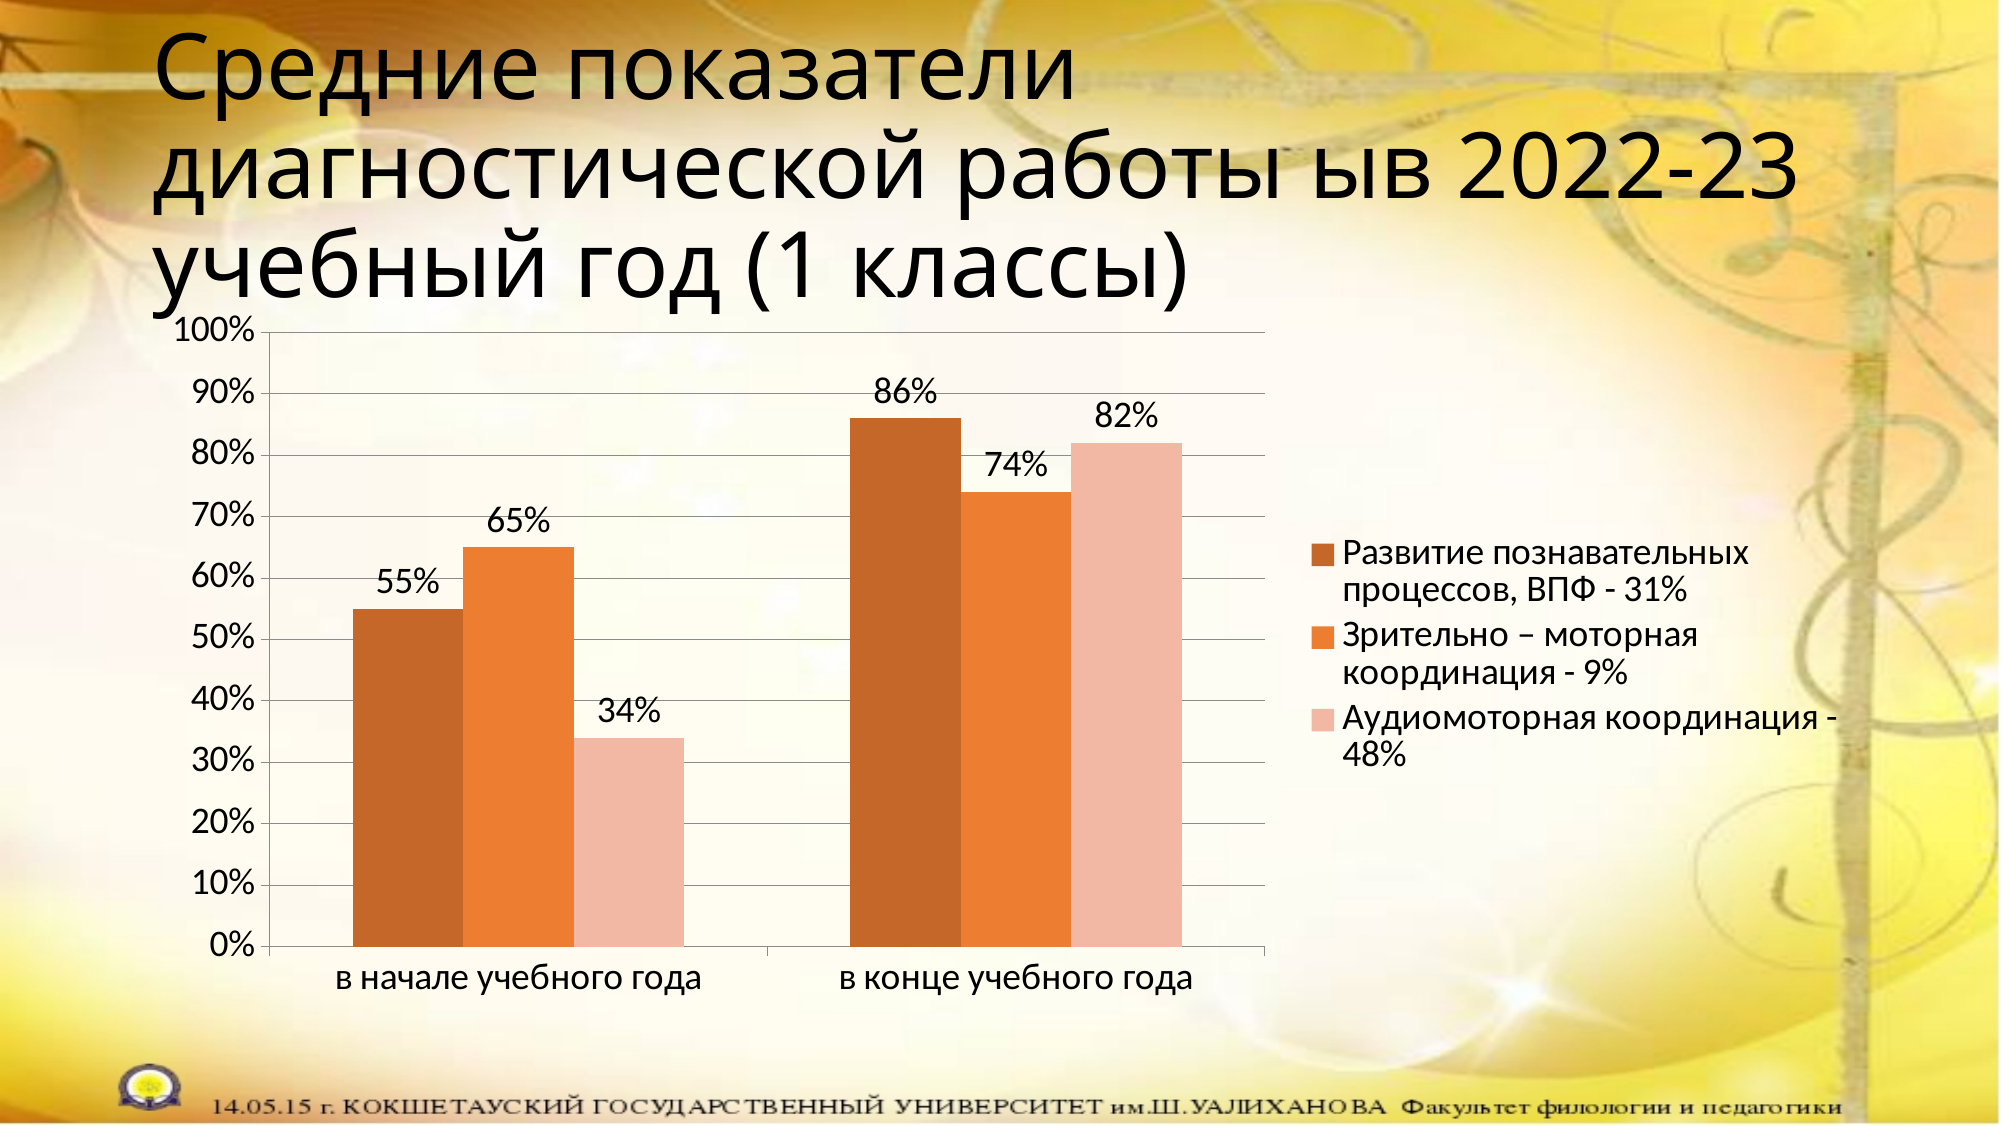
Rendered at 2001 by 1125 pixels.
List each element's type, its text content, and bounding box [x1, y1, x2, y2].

chart [137, 299, 1863, 1014]
picture [0, 0, 2001, 1125]
title Средние показатели диагностической работы ыв 2022-23 учебный год (1 классы) [137, 59, 1863, 278]
